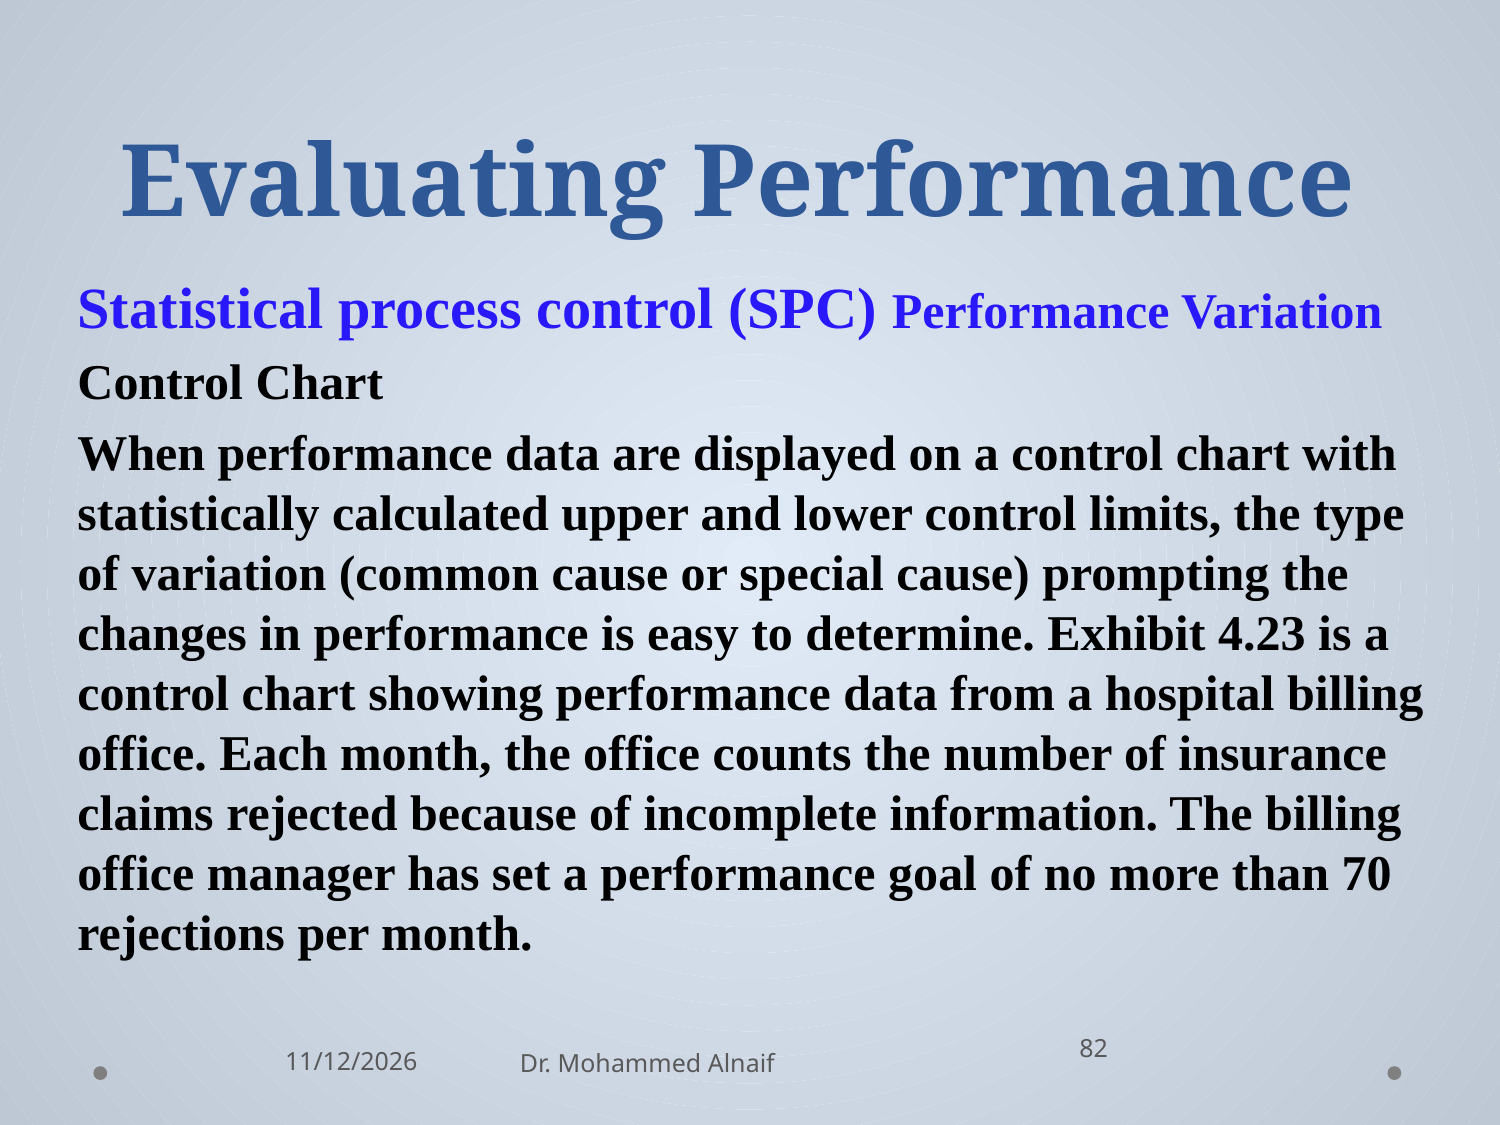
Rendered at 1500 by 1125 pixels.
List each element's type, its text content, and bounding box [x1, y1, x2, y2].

title Evaluating Performance [100, 78, 1376, 244]
slide_number 82 [1074, 1012, 1425, 1088]
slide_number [75, 1025, 425, 1100]
subtitle Statistical process control (SPC) Performance Variation Control Chart When performance data are displayed on a control chart with statistically calculated upper and lower control limits, the type of variation (common cause or special cause) prompting the changes in performance is easy to determine. Exhibit 4.23 is a control chart showing performance data from a hospital billing office. Each month, the office counts the number of insurance claims rejected because of incomplete information. The billing office manager has set a performance goal of no more than 70 rejections per month. [62, 262, 1463, 1013]
footer Dr. Mohammed Alnaif [512, 1025, 988, 1100]
